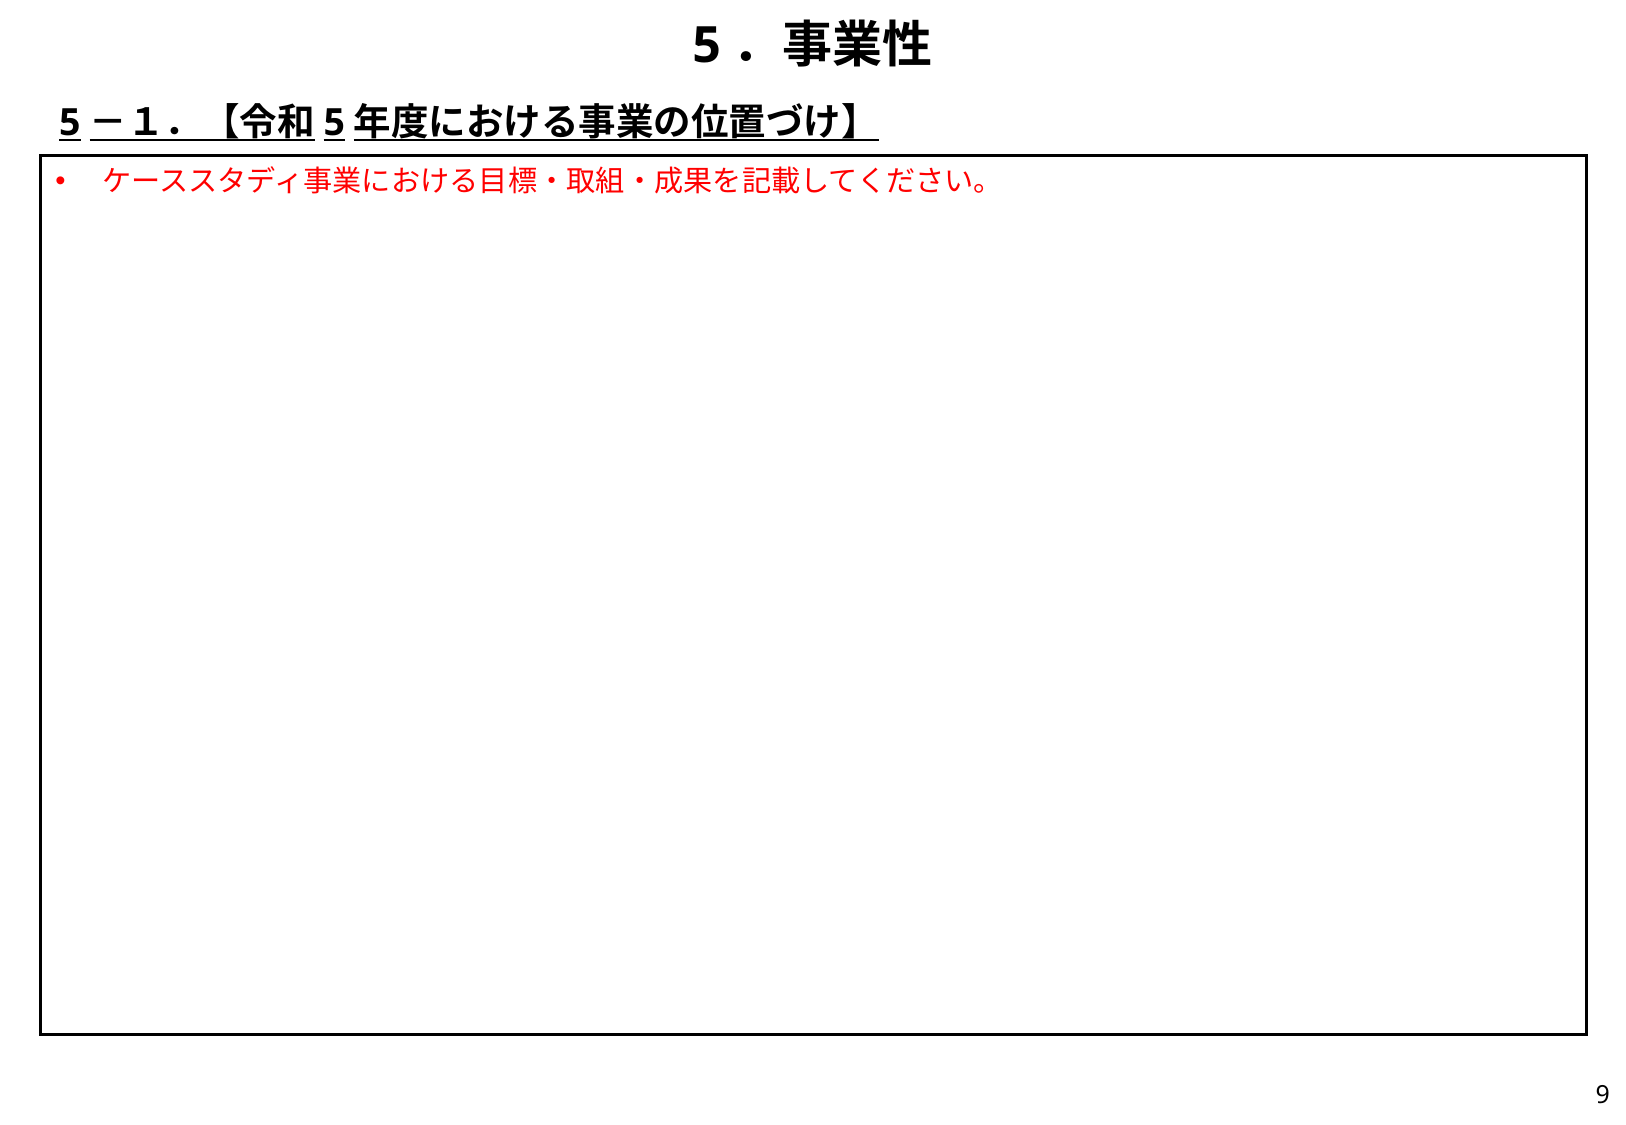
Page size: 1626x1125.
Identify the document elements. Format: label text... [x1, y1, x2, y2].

title 5．事業性 [0, 0, 1625, 93]
slide_number 8 [1259, 1065, 1625, 1125]
list 5－１．【令和5年度における事業の位置づけ】 [44, 95, 1581, 749]
text_box ケーススタディ事業における目標・取組・成果を記載してください。 [40, 154, 1588, 1036]
